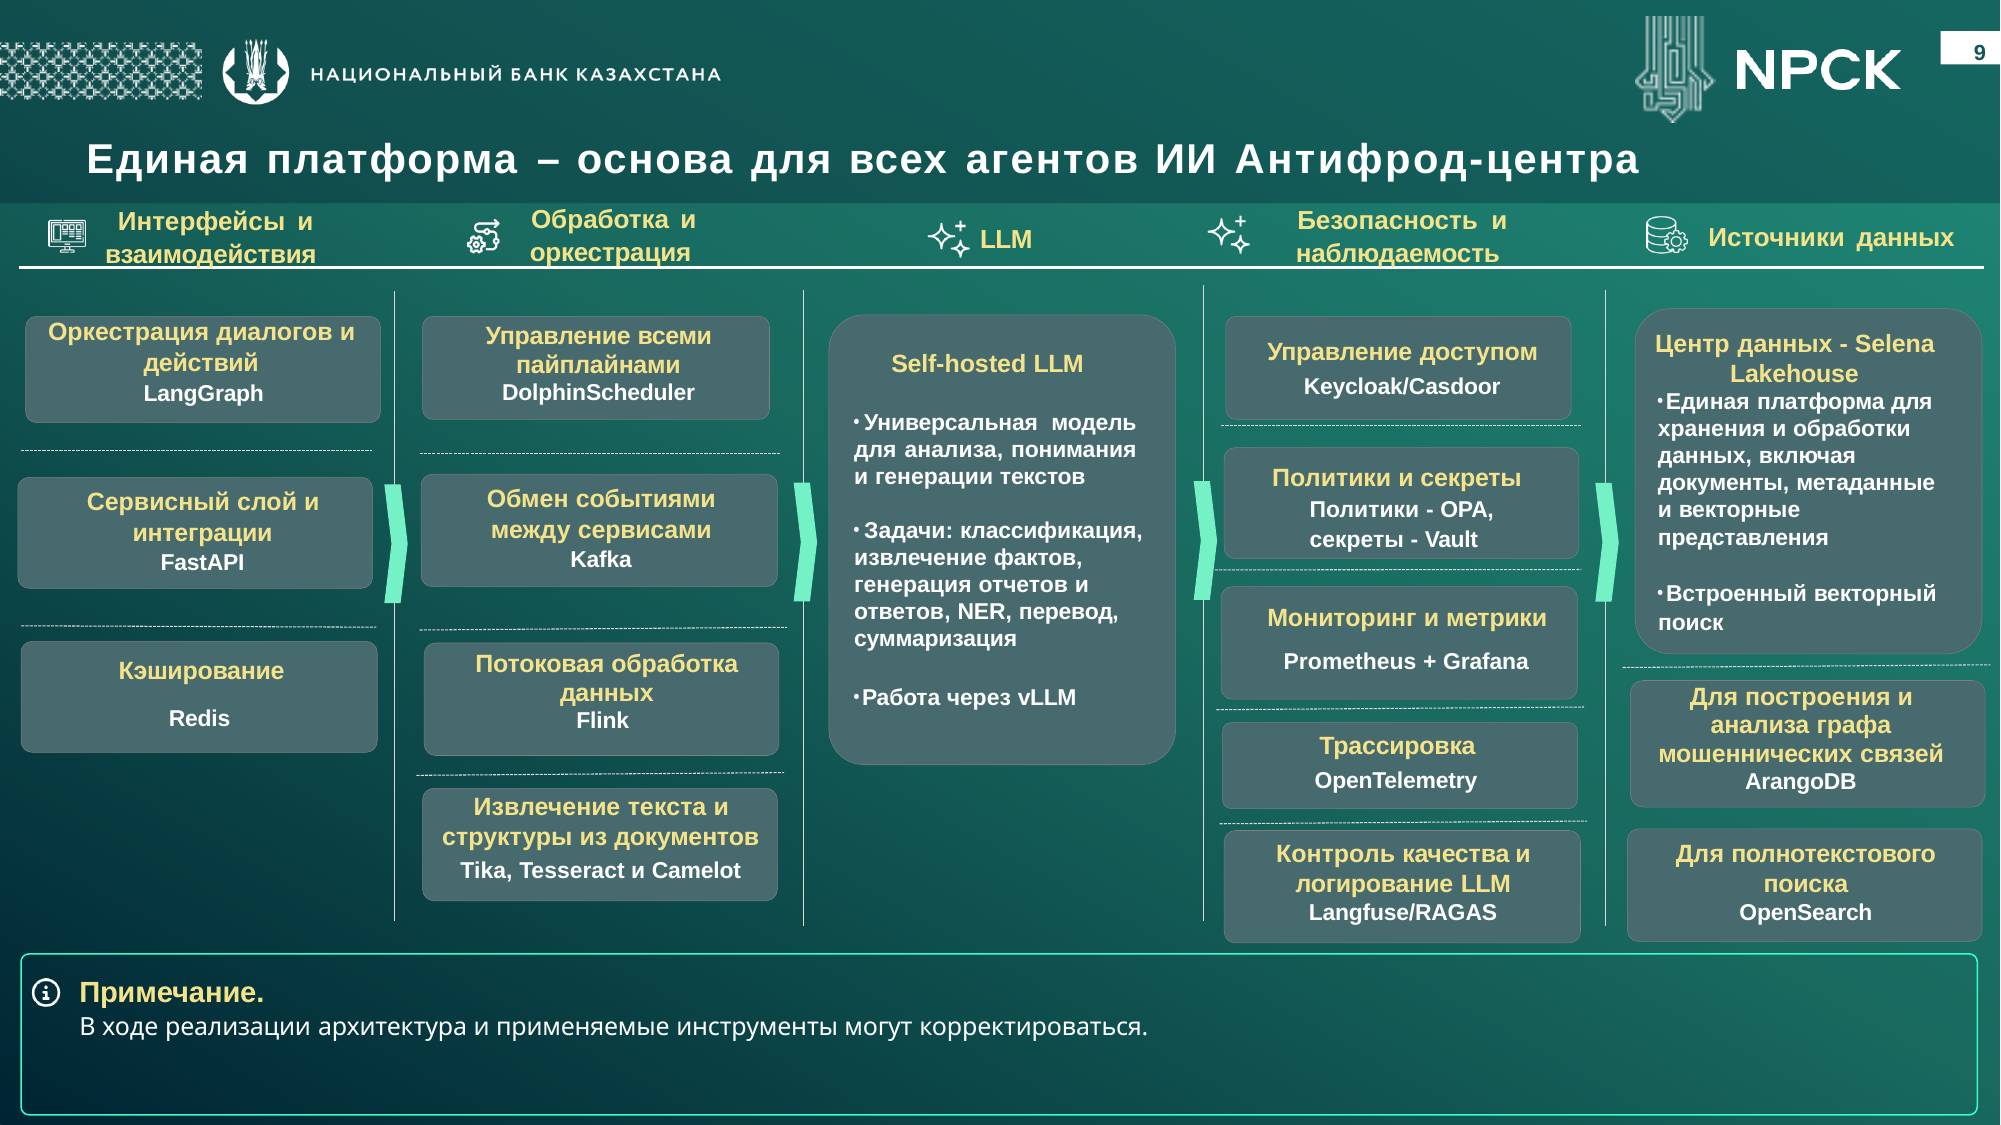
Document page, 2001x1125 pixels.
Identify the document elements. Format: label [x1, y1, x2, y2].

text_box [1584, 289, 1620, 927]
text_box [0, 37, 1987, 927]
text_box [1635, 16, 1901, 123]
text_box [17, 213, 1197, 753]
text_box [1589, 213, 1688, 662]
text_box [1218, 820, 1588, 944]
text_box [415, 771, 785, 902]
text_box [19, 764, 1979, 1116]
text_box [1202, 209, 1585, 810]
text_box [0, 0, 2000, 1125]
text_box [828, 314, 1177, 766]
text_box [1626, 828, 1983, 942]
text_box [1621, 663, 1992, 808]
text_box [418, 453, 788, 757]
text_box [1634, 308, 1983, 655]
